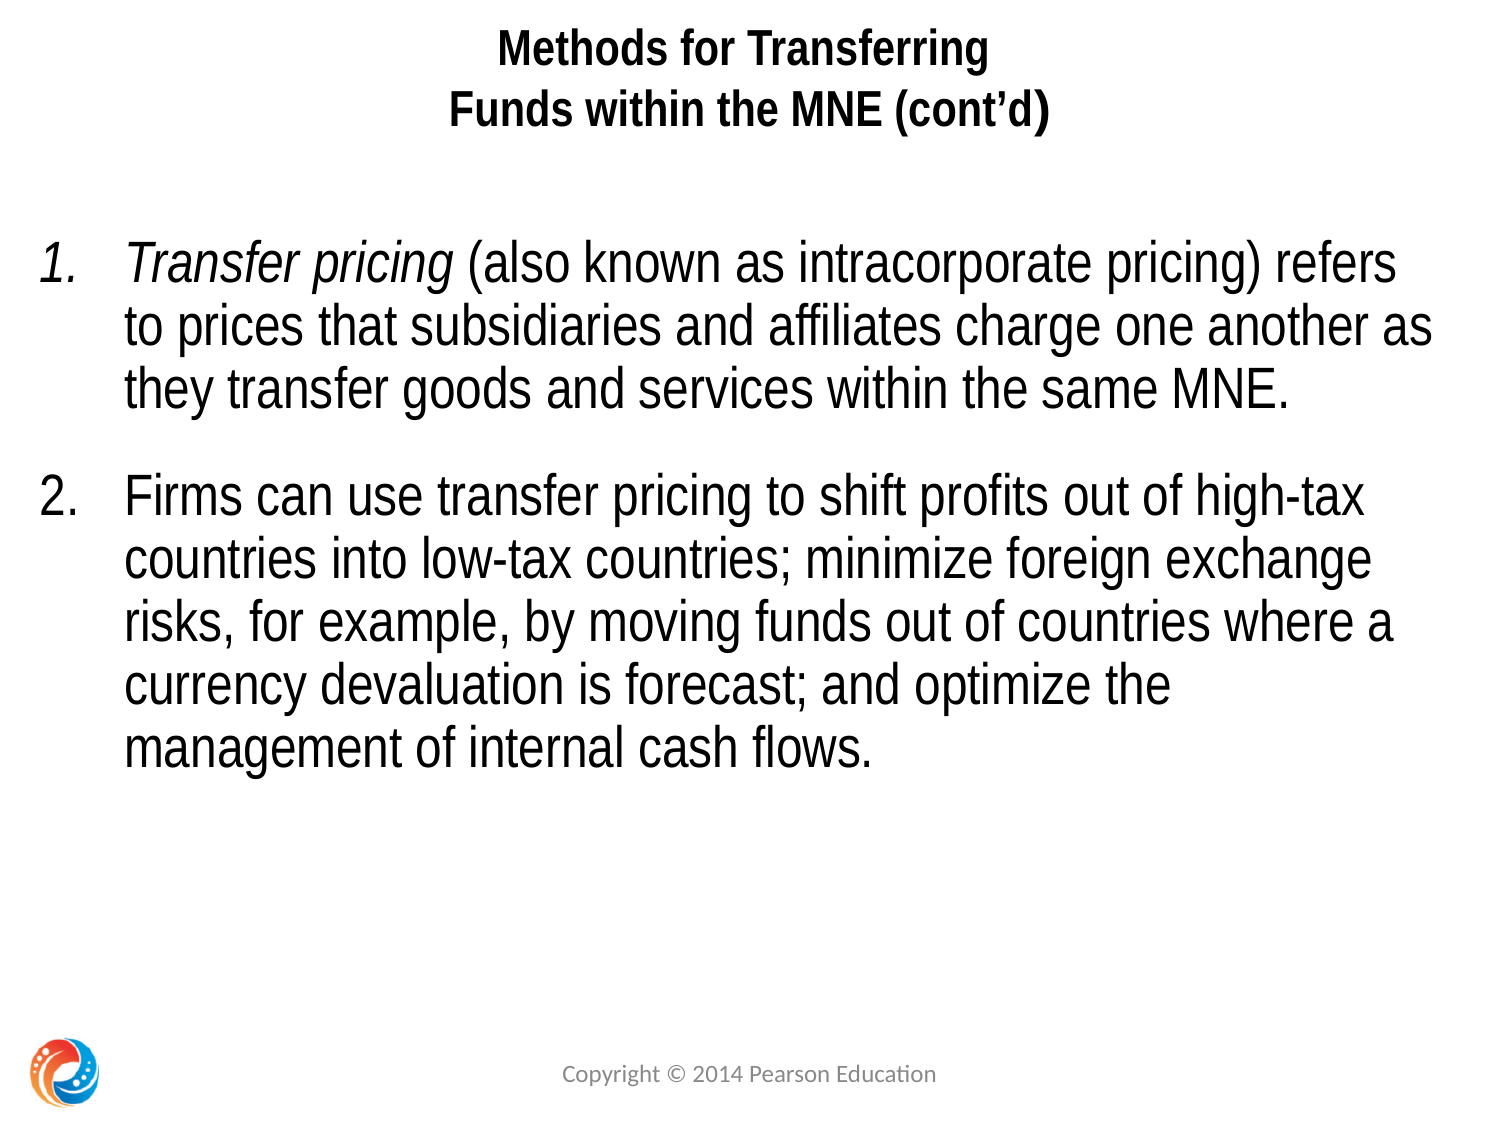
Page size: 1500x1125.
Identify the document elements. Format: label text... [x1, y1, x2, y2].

footer Copyright © 2014 Pearson Education [512, 1042, 988, 1103]
picture [23, 1032, 105, 1111]
subtitle Transfer pricing (also known as intracorporate pricing) refers to prices that subsidiaries and affiliates charge one another as they transfer goods and services within the same MNE. Firms can use transfer pricing to shift profits out of high-tax countries into low-tax countries; minimize foreign exchange risks, for example, by moving funds out of countries where a currency devaluation is forecast; and optimize the management of internal cash flows. [24, 224, 1463, 1051]
title Methods for Transferring Funds within the MNE (cont’d) [112, 6, 1388, 145]
